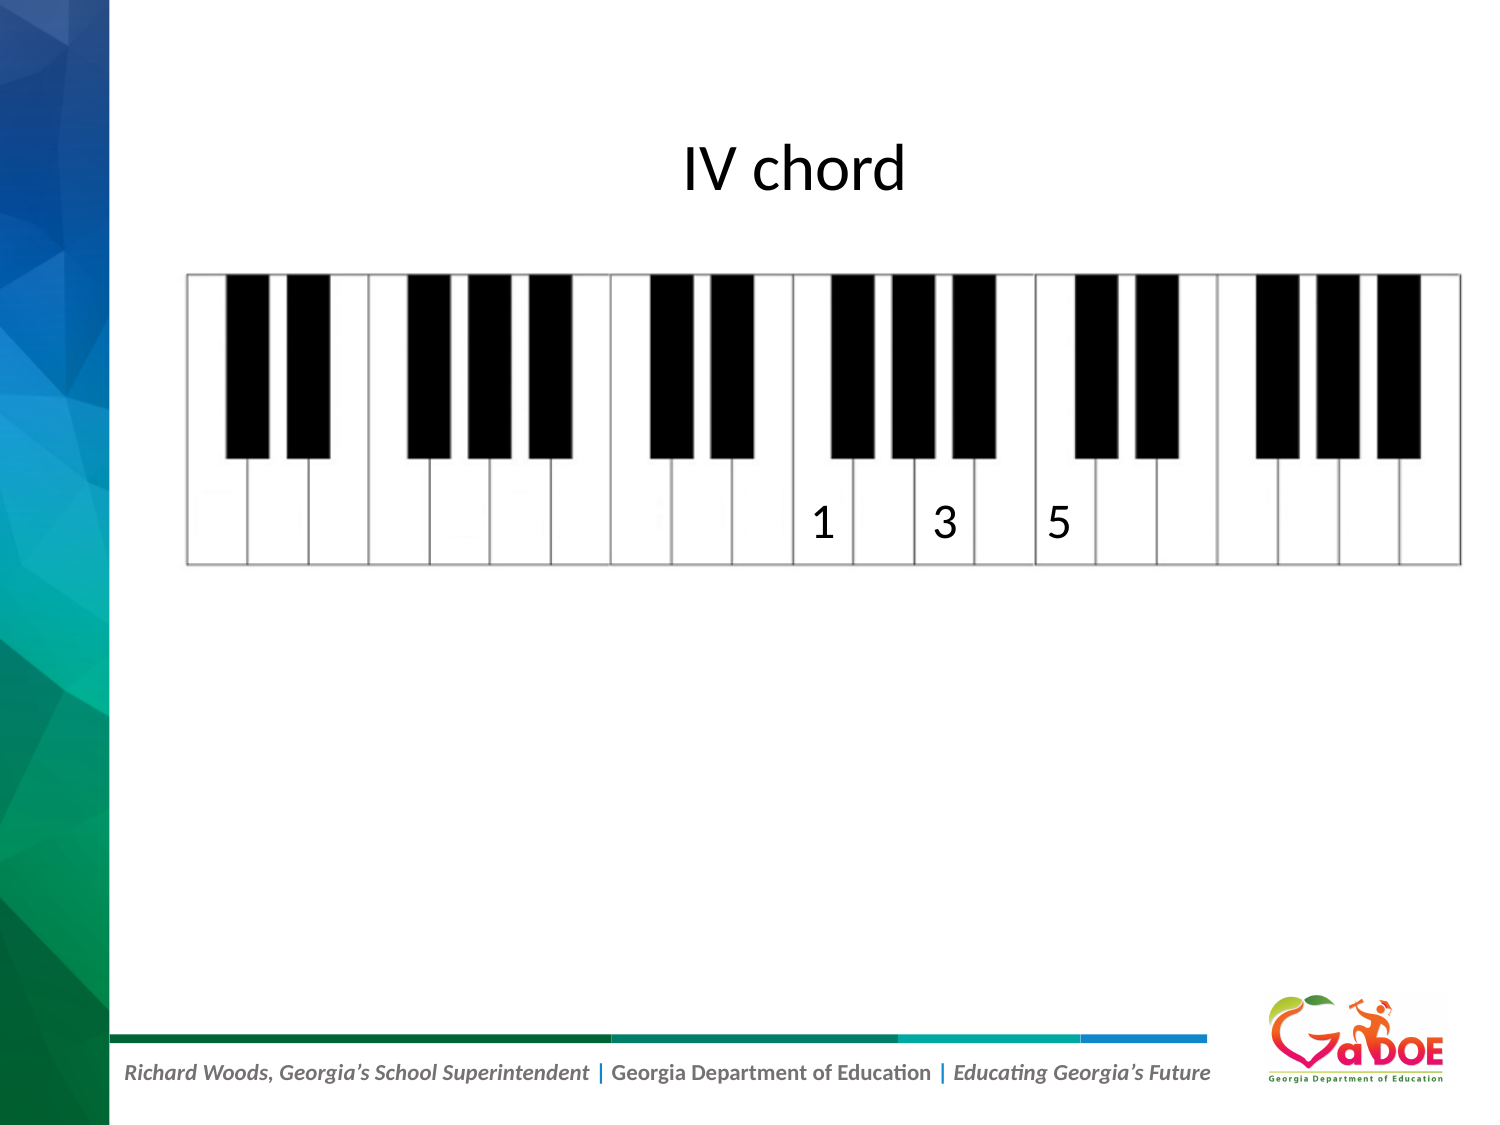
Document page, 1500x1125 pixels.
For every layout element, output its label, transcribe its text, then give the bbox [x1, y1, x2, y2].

picture [1263, 987, 1447, 1089]
picture [0, 0, 110, 1125]
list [178, 270, 1471, 578]
text_box IV chord [667, 116, 923, 212]
